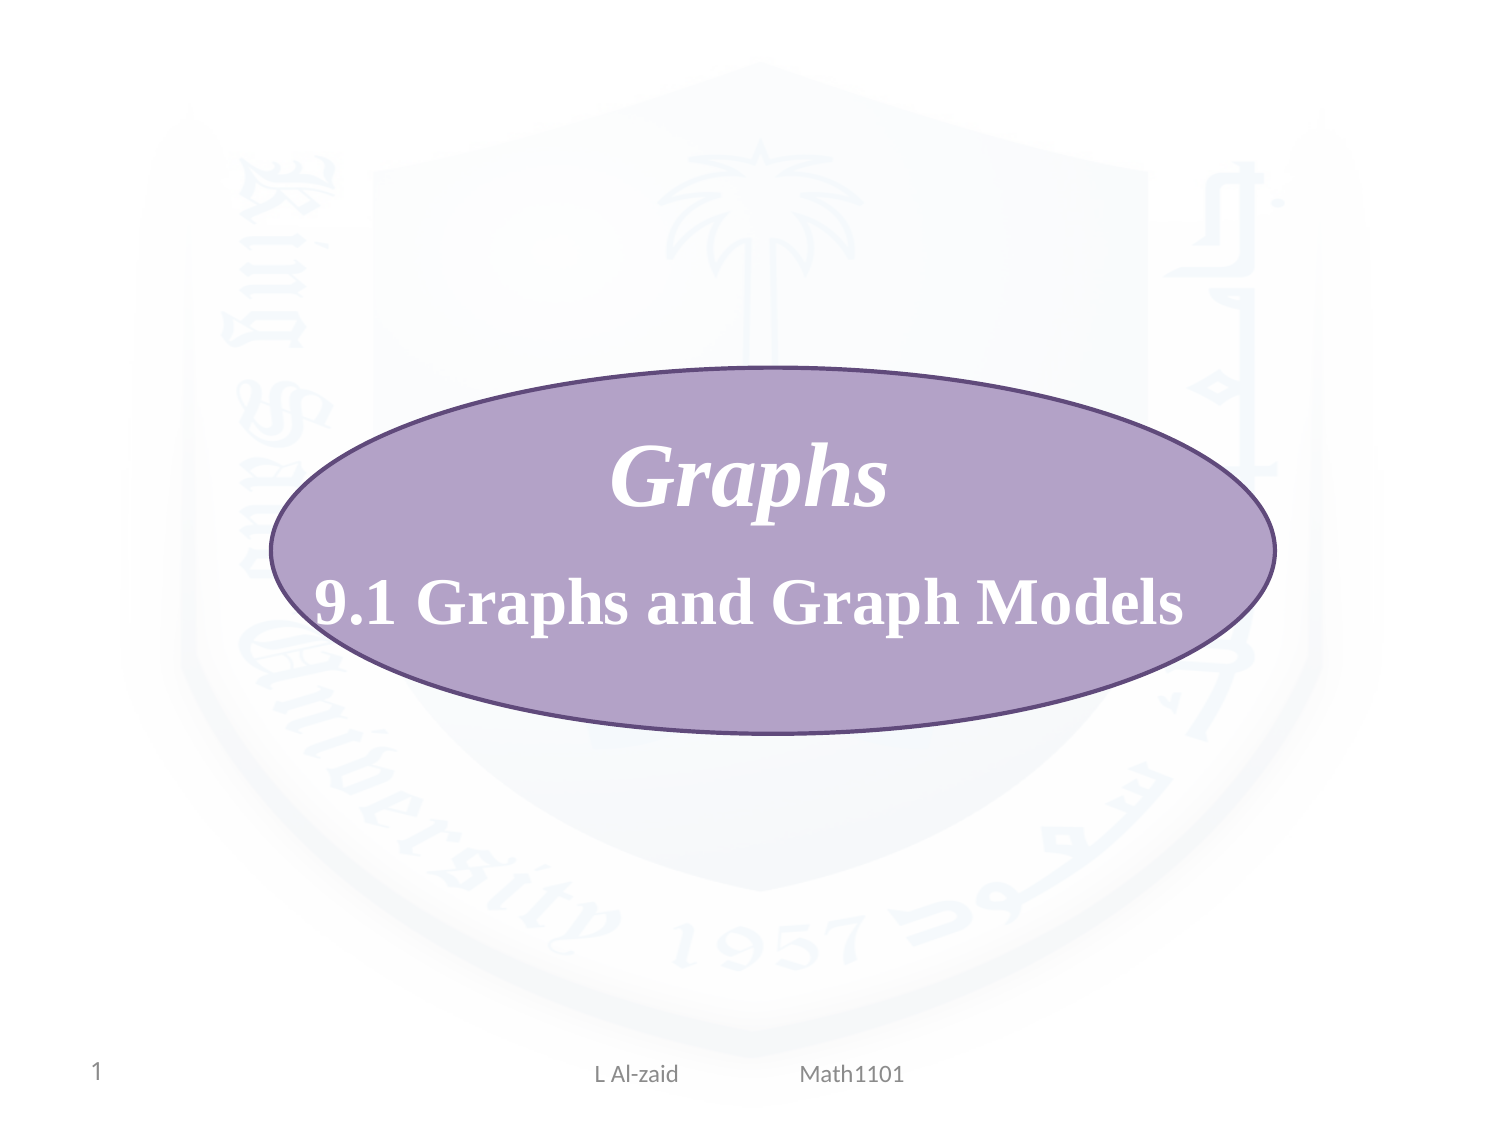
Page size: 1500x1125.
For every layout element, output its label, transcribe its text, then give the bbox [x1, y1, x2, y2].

footer L Al-zaid Math1101 [512, 1042, 988, 1103]
title Graphs [112, 349, 1388, 591]
slide_number 1 [75, 1042, 425, 1103]
subtitle 9.1 Graphs and Graph Models [225, 550, 1275, 839]
